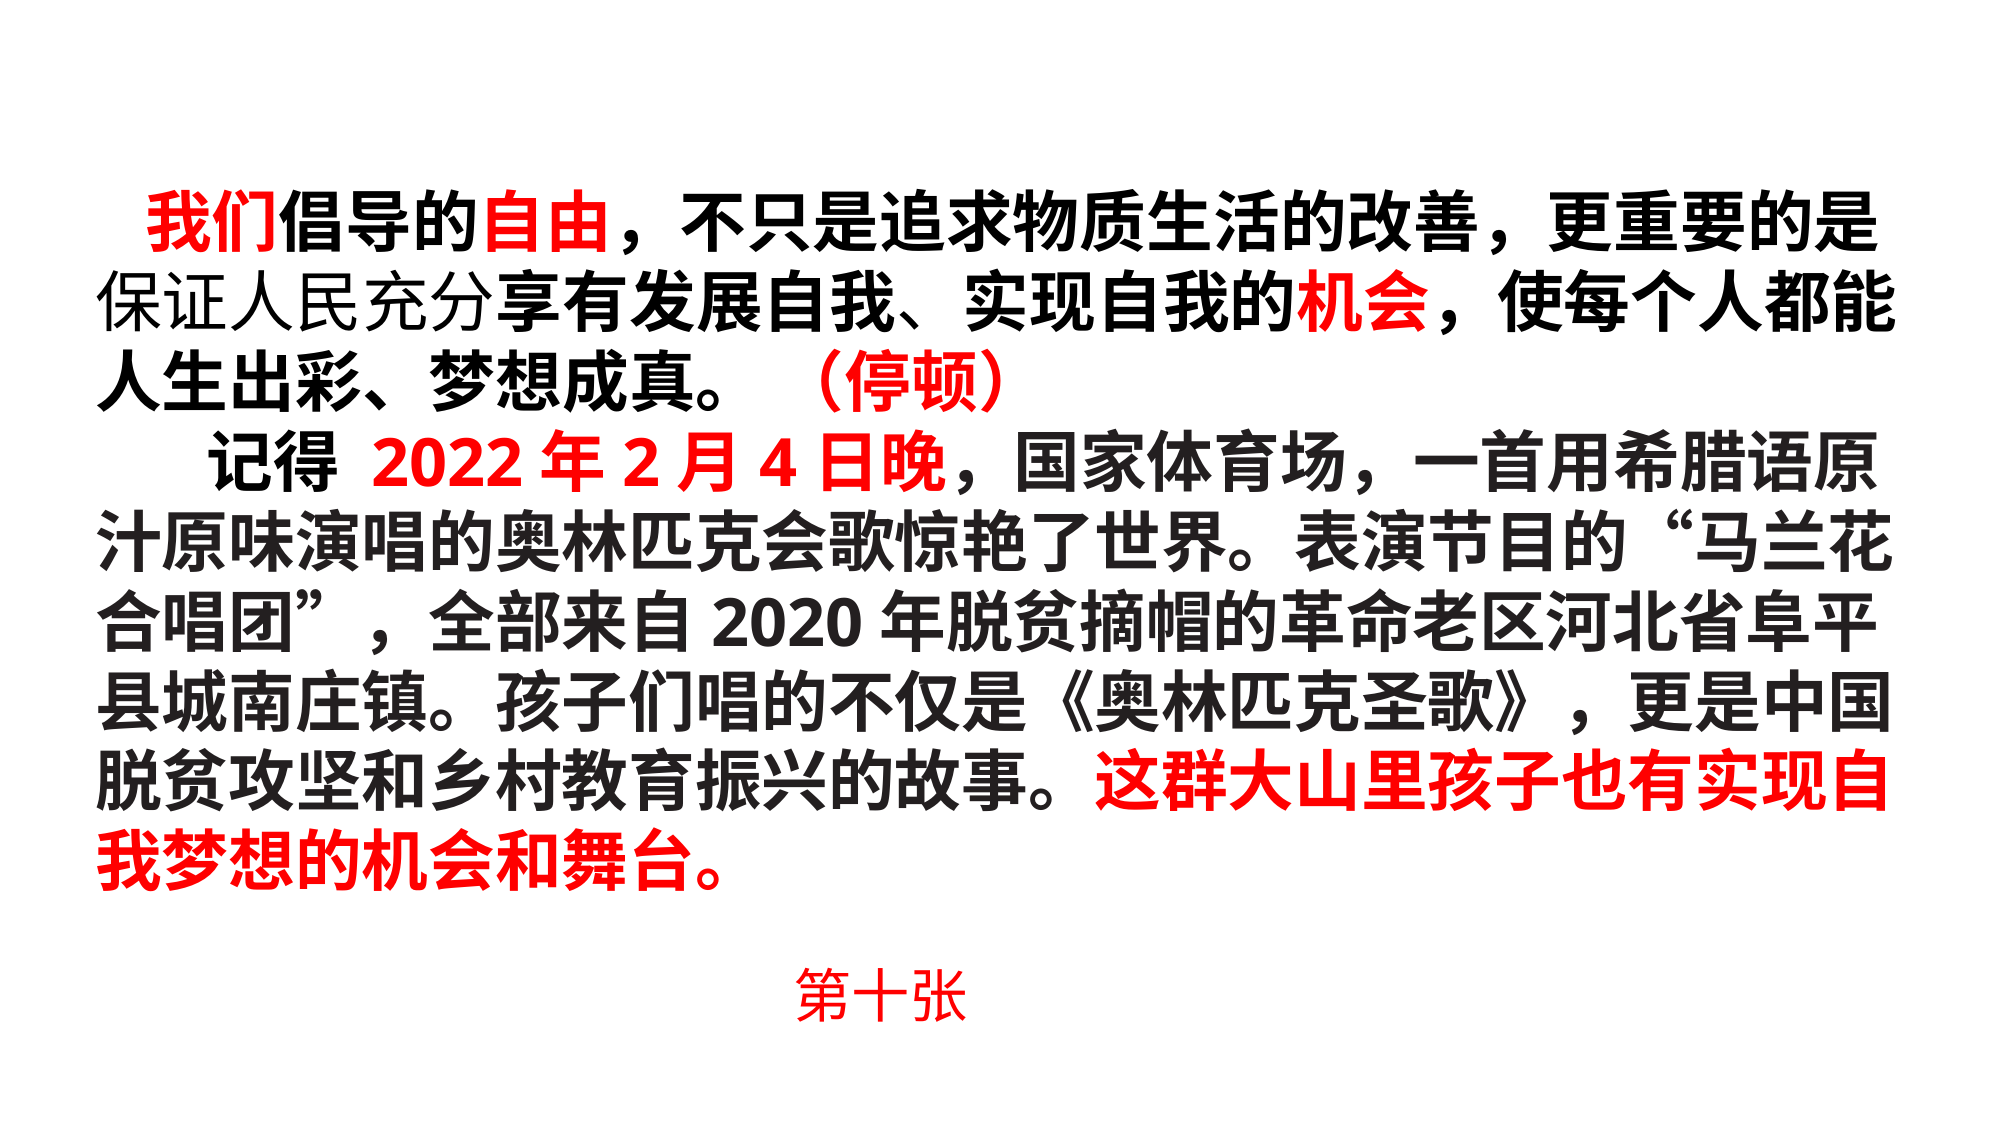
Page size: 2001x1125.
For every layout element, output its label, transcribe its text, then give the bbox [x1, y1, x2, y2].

text_box 第十张 [778, 952, 1779, 1037]
text_box 我们倡导的自由，不只是追求物质生活的改善，更重要的是保证人民充分享有发展自我、实现自我的机会，使每个人都能人生出彩、梦想成真。 （停顿） 记得 2022年2月4日晚，国家体育场，一首用希腊语原汁原味演唱的奥林匹克会歌惊艳了世界。表演节目的“马兰花合唱团”，全部来自2020年脱贫摘帽的革命老区河北省阜平县城南庄镇。孩子们唱的不仅是《奥林匹克圣歌》，更是中国脱贫攻坚和乡村教育振兴的故事。这群大山里孩子也有实现自我梦想的机会和舞台。 [80, 172, 1920, 907]
